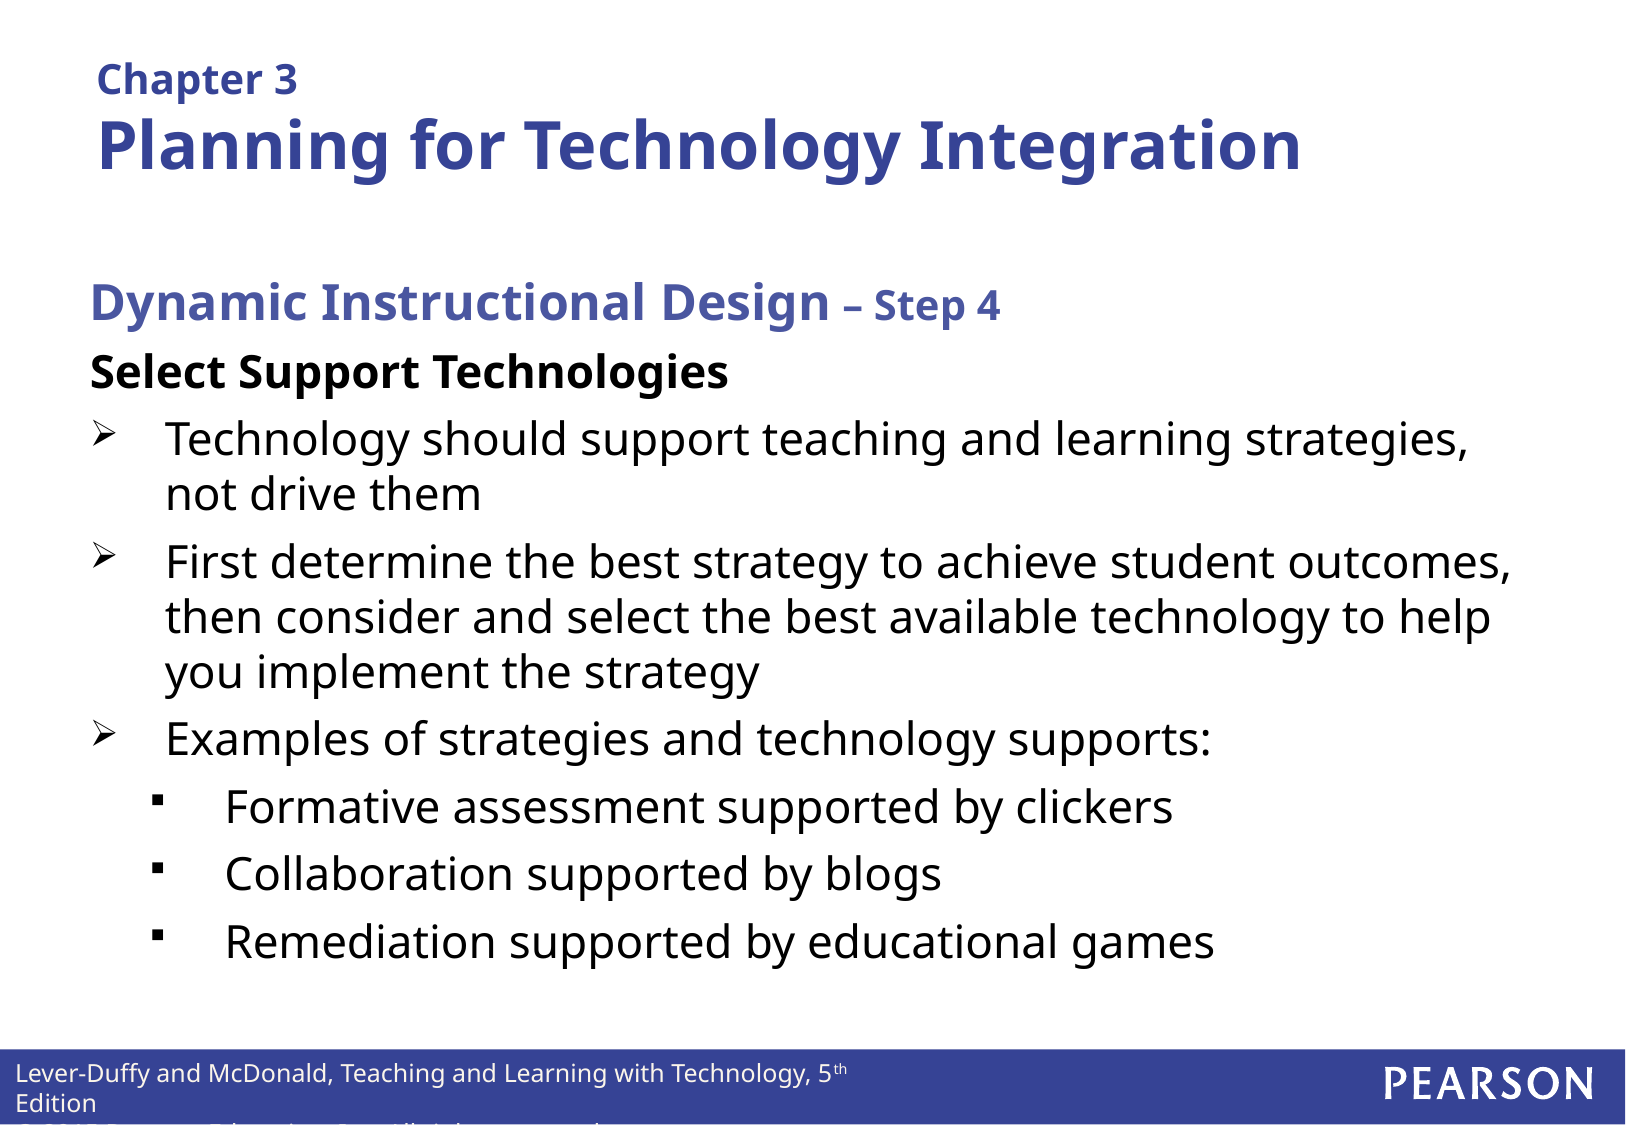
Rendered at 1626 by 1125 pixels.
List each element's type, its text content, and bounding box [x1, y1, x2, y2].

title Chapter 3 Planning for Technology Integration [81, 45, 1544, 233]
list Dynamic Instructional Design – Step 4 Select Support Technologies Technology should support teaching and learning strategies, not drive them First determine the best strategy to achieve student outcomes, then consider and select the best available technology to help you implement the strategy Examples of strategies and technology supports: Formative assessment supported by clickers Collaboration supported by blogs Remediation supported by educational games [75, 262, 1538, 1005]
